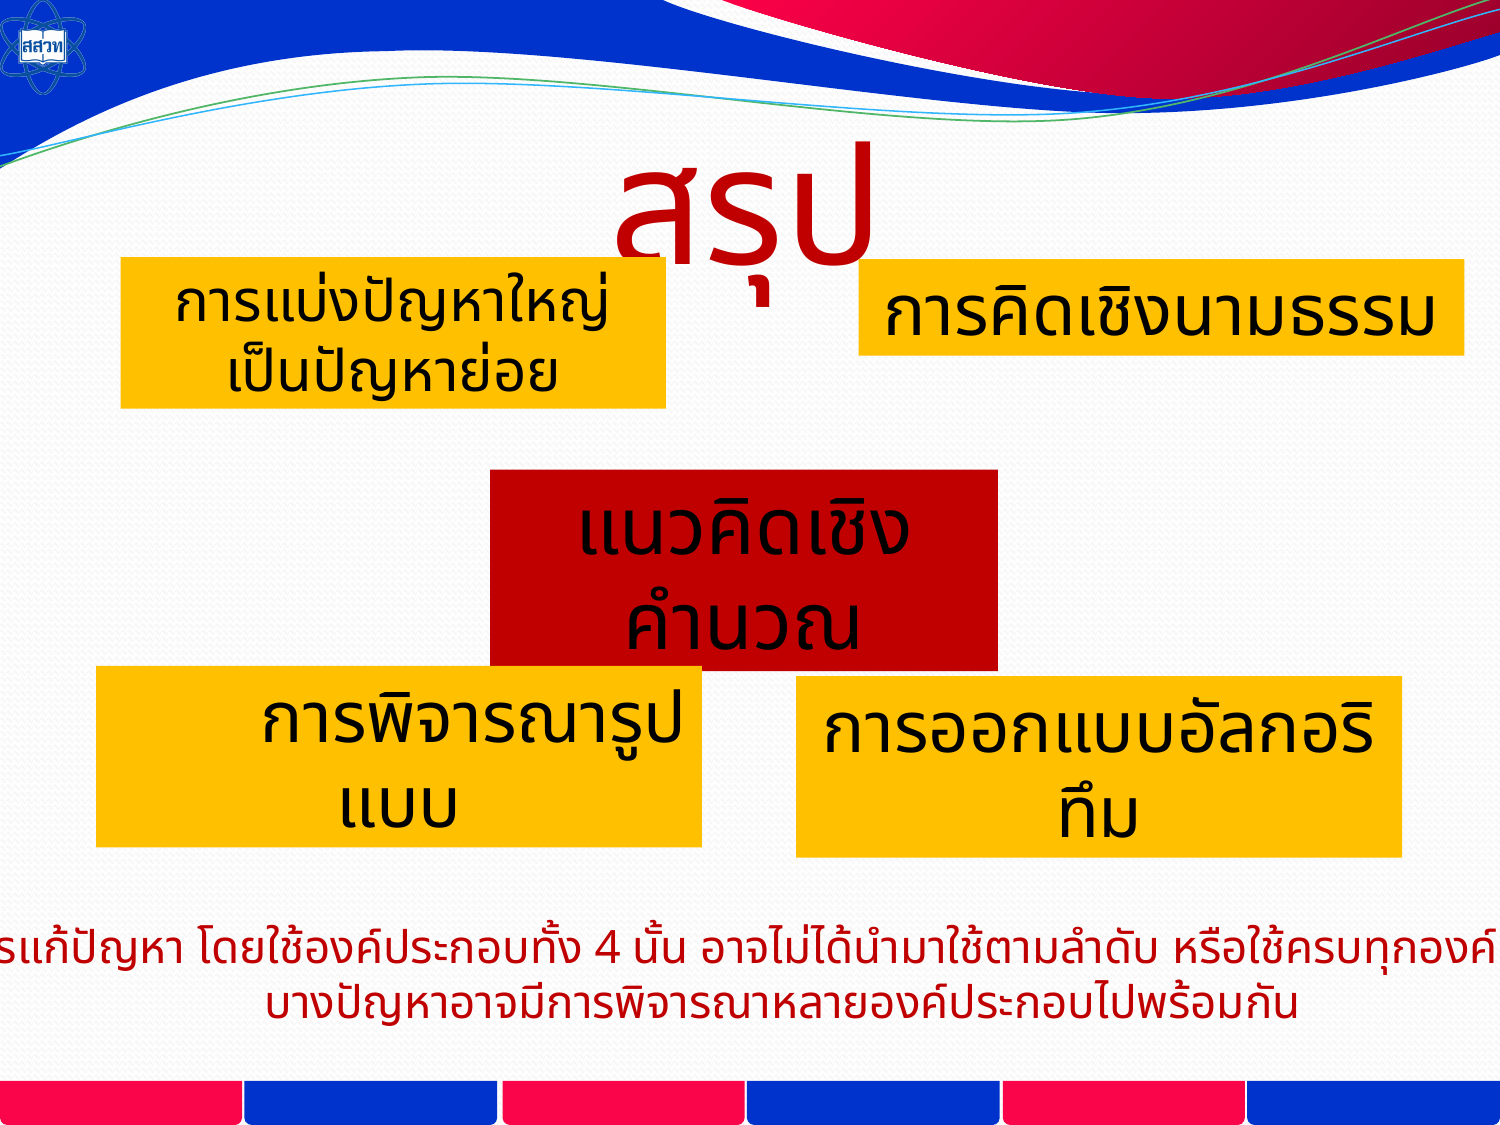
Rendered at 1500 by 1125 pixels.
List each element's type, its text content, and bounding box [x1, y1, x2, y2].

text_box การแบ่งปัญหาใหญ่ เป็นปัญหาย่อย [120, 257, 666, 409]
text_box การพิจารณารูปแบบ [96, 665, 702, 848]
text_box สรุป [604, 54, 1500, 304]
text_box การออกแบบอัลกอริทึม [796, 676, 1403, 858]
picture [0, 0, 86, 95]
text_box แนวคิดเชิงคำนวณ [490, 469, 998, 672]
text_box ในการแก้ปัญหา โดยใช้องค์ประกอบทั้ง 4 นั้น อาจไม่ได้นำมาใช้ตามลำดับ หรือใช้ครบทุกองค์ประกอบ บางปัญหาอาจมีการพิจารณาหลายองค์ประกอบไปพร้อมกัน [0, 912, 1500, 1034]
text_box การคิดเชิงนามธรรม [858, 259, 1465, 356]
